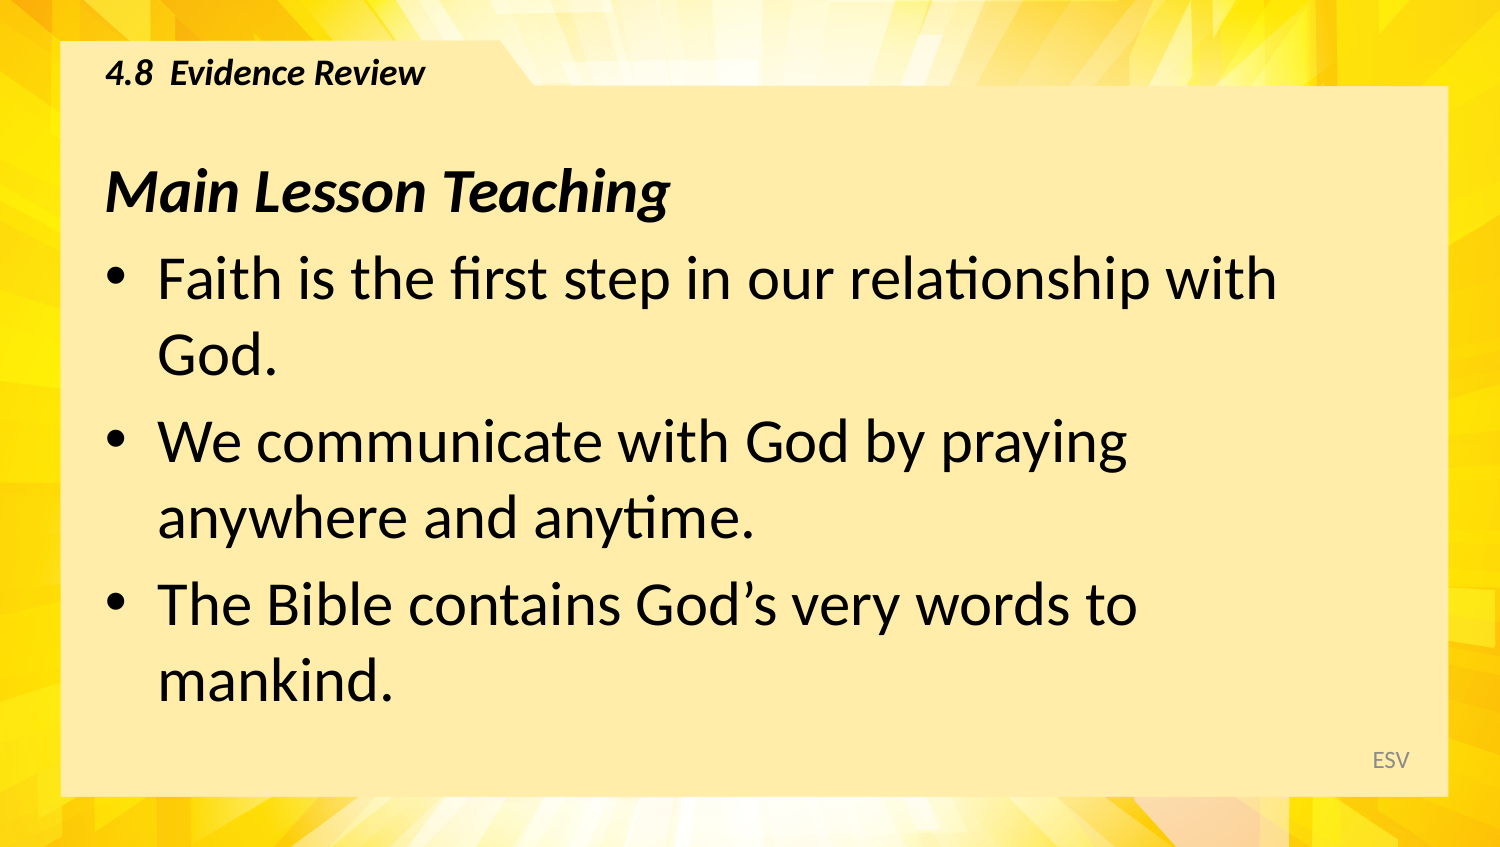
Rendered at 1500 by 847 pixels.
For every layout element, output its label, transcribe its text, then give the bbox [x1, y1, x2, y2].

list Main Lesson Teaching Faith is the first step in our relationship with God. We communicate with God by praying anywhere and anytime. The Bible contains God’s very words to mankind. [89, 141, 1403, 722]
title 4.8 Evidence Review [89, 33, 1420, 108]
footer ESV [950, 736, 1425, 782]
picture [0, 0, 1500, 847]
